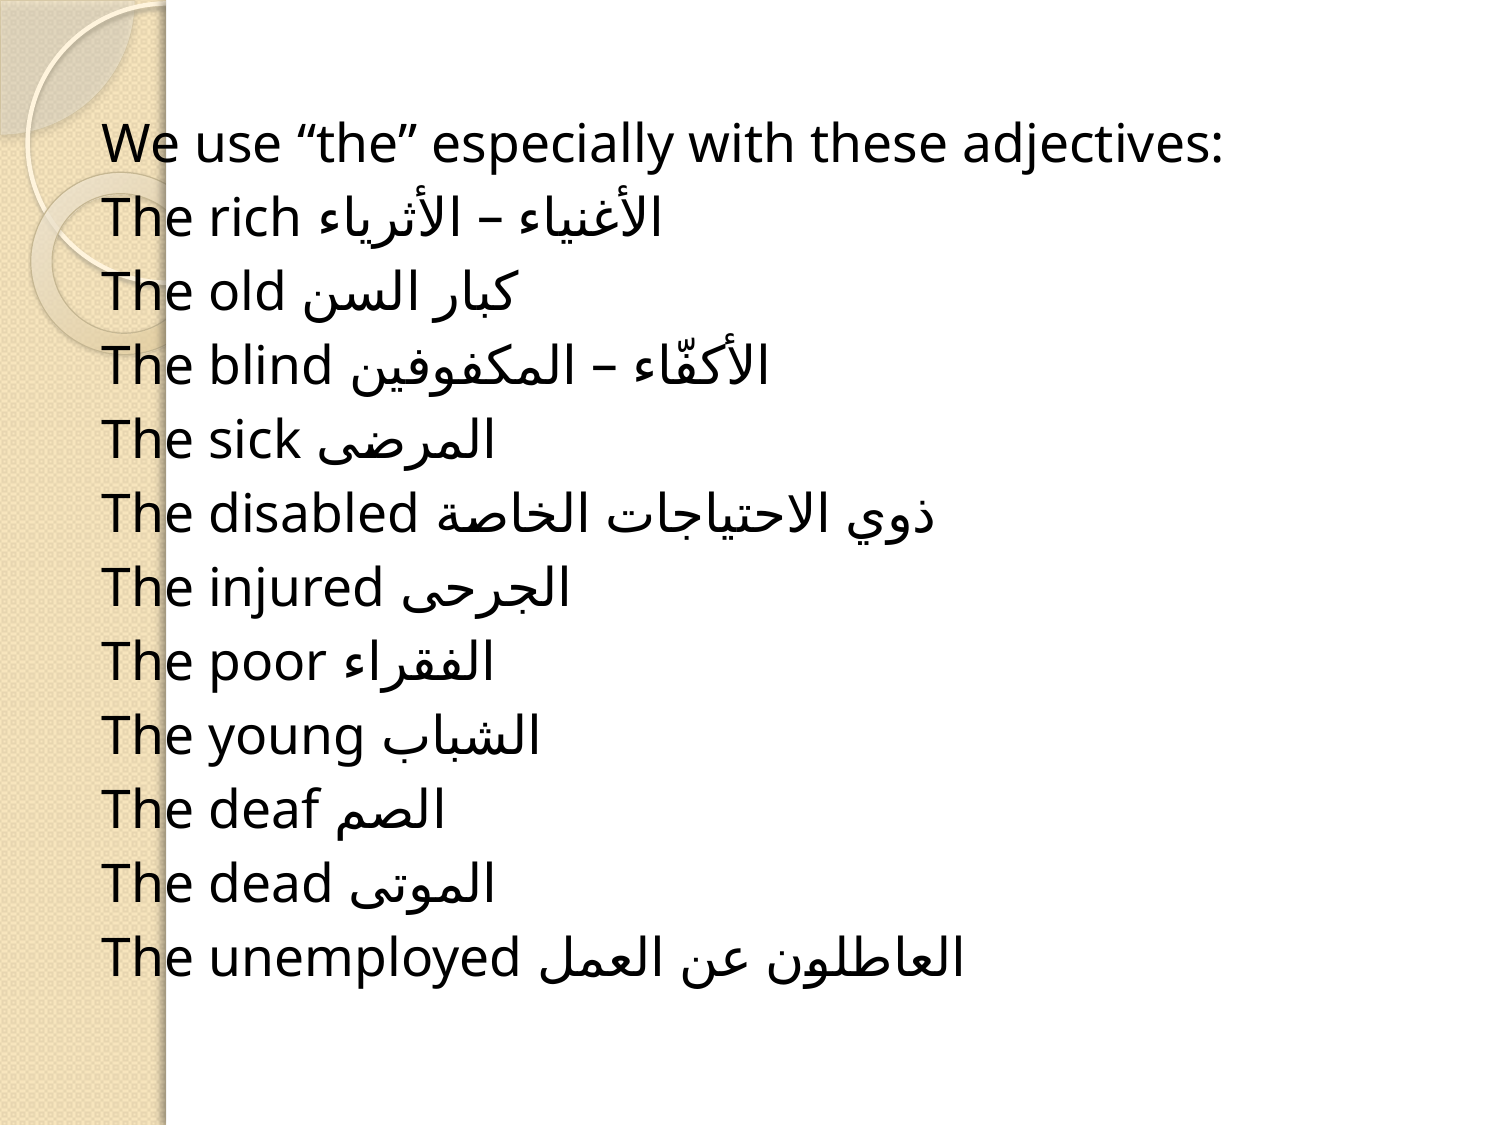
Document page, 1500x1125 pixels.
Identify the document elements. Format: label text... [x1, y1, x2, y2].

list We use “the” especially with these adjectives: The rich الأغنياء – الأثرياء The old كبار السن The blind الأكفّاء – المكفوفين The sick المرضى The disabled ذوي الاحتياجات الخاصة The injured الجرحى The poor الفقراء The young الشباب The deaf الصم The dead الموتى The unemployed العاطلون عن العمل [75, 101, 1425, 1005]
